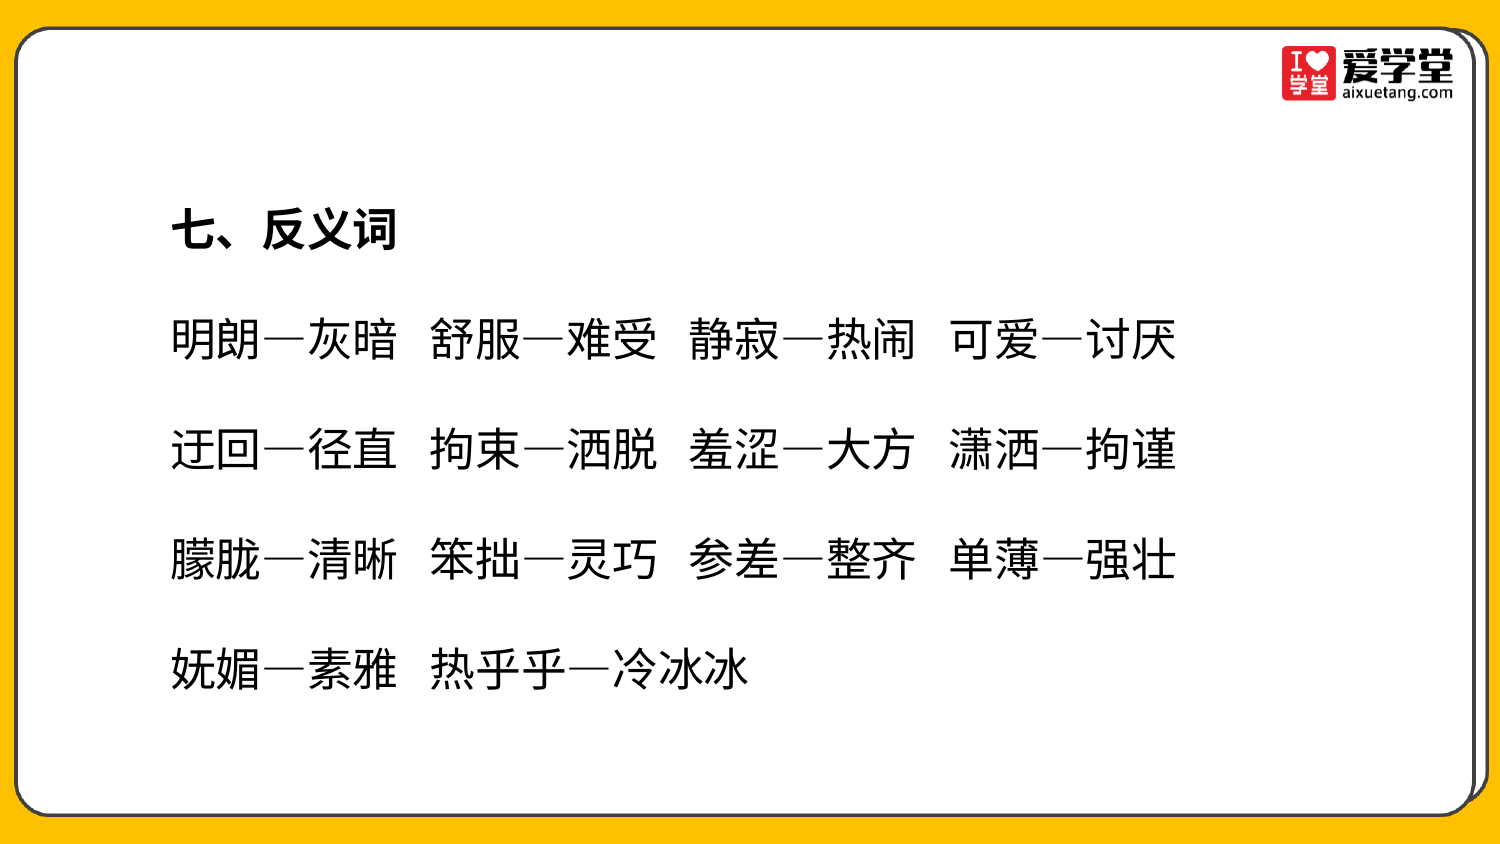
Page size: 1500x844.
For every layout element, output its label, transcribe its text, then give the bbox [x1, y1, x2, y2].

picture [0, 0, 1500, 844]
text_box 七、反义词 明朗—灰暗 舒服—难受 静寂—热闹 可爱—讨厌 迂回—径直 拘束—洒脱 羞涩—大方 潇洒—拘谨 朦胧—清晰 笨拙—灵巧 参差—整齐 单薄—强壮 妩媚—素雅 热乎乎—冷冰冰 [155, 138, 1481, 703]
